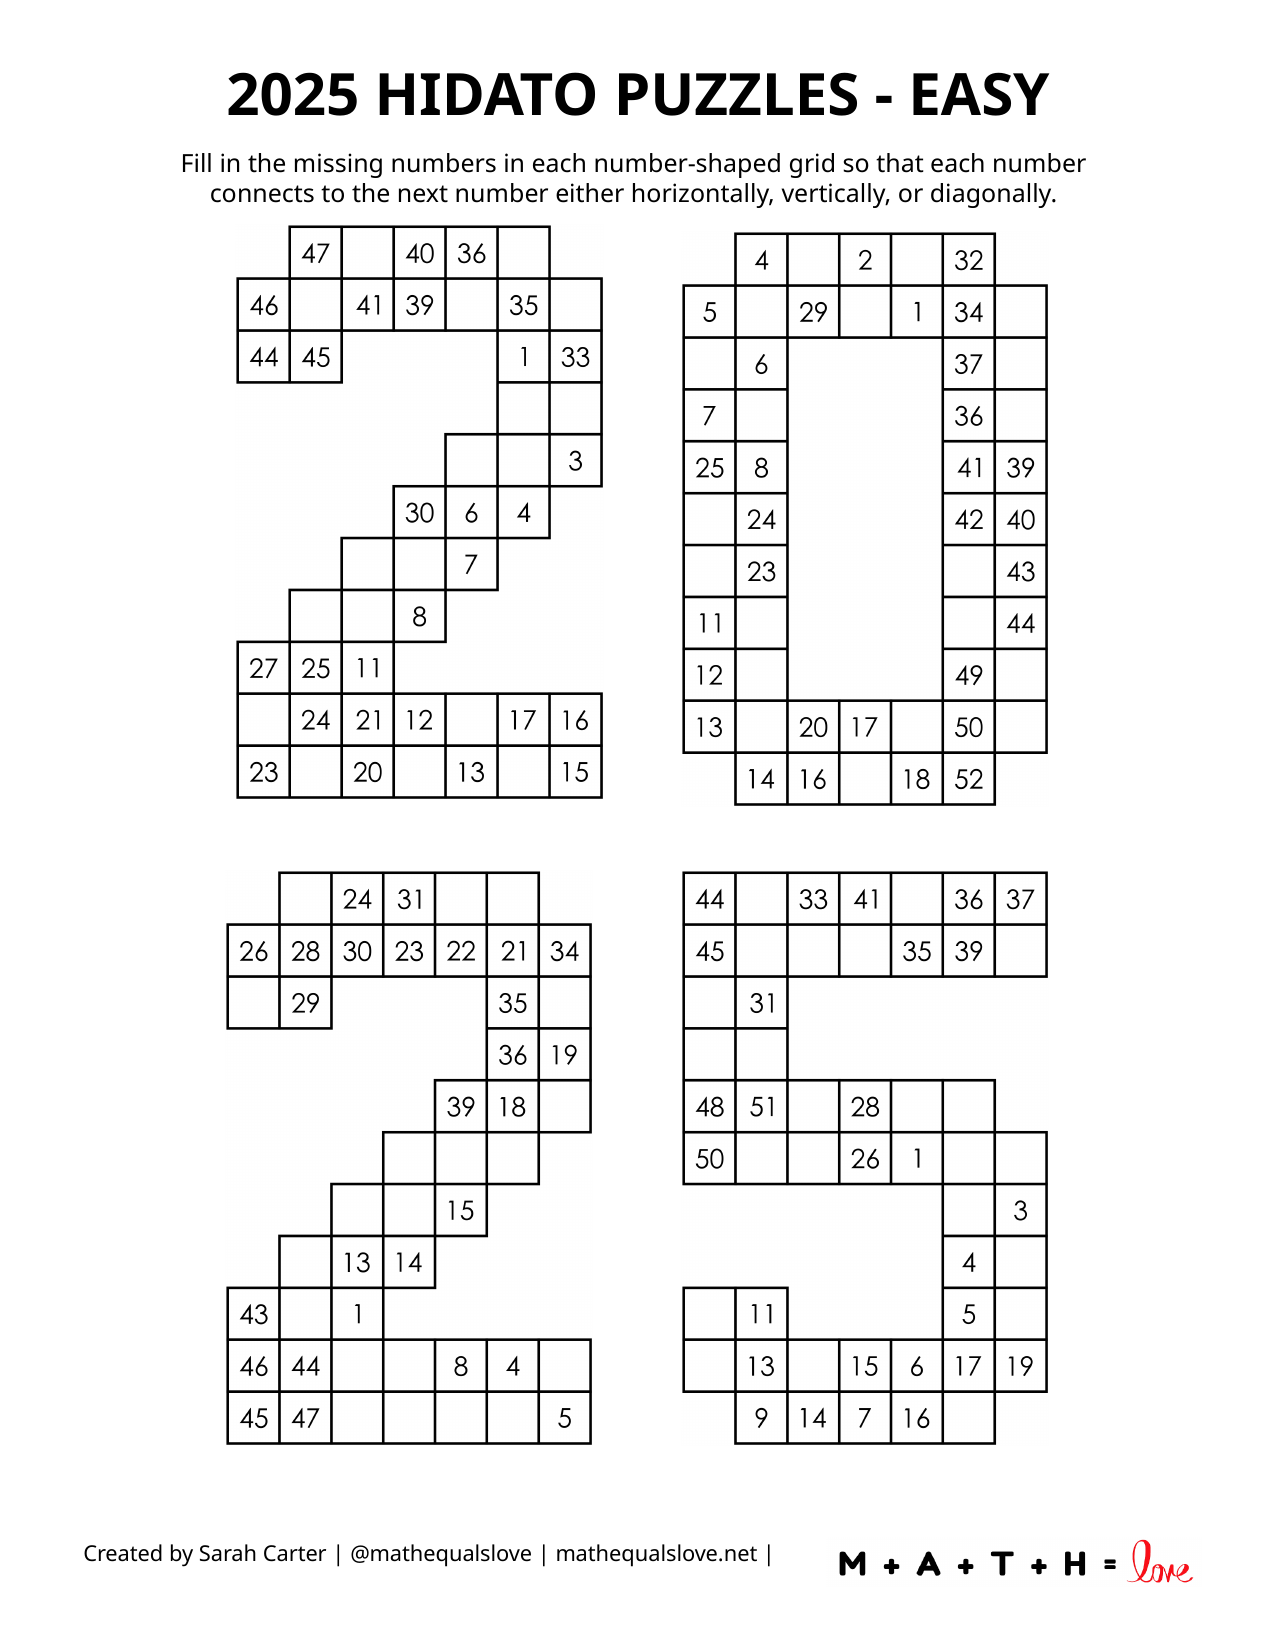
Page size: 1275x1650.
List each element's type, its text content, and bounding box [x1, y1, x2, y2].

text_box Created by Sarah Carter | @mathequalslove | mathequalslove.net | [68, 1532, 986, 1574]
picture [224, 870, 594, 1447]
picture [680, 870, 1050, 1447]
text_box 2025 HIDATO PUZZLES - EASY [66, 50, 1211, 135]
picture [826, 1536, 1203, 1588]
picture [234, 224, 604, 801]
text_box Fill in the missing numbers in each number-shaped grid so that each number connects to the next number either horizontally, vertically, or diagonally. [0, 140, 1275, 216]
picture [680, 230, 1050, 807]
